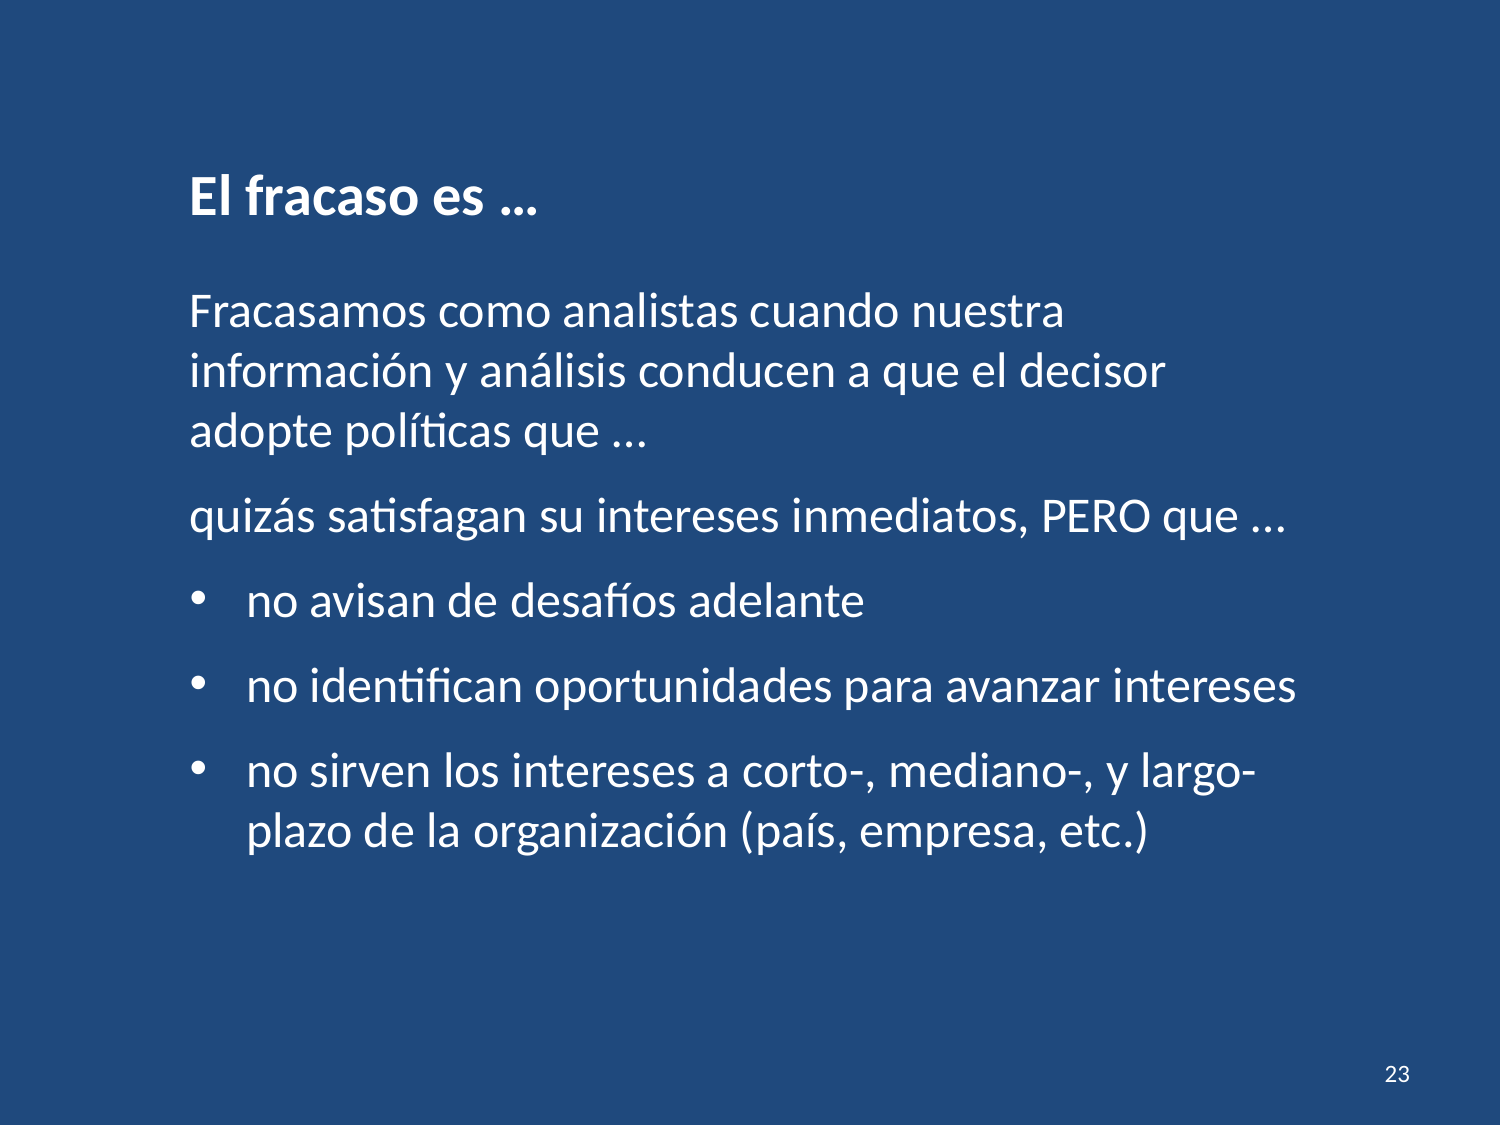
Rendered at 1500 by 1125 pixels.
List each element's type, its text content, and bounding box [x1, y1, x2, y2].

text_box El fracaso es … Fracasamos como analistas cuando nuestra información y análisis conducen a que el decisor adopte políticas que … quizás satisfagan su intereses inmediatos, PERO que … no avisan de desafíos adelante no identifican oportunidades para avanzar intereses no sirven los intereses a corto-, mediano-, y largo-plazo de la organización (país, empresa, etc.) [174, 149, 1315, 865]
slide_number 23 [1074, 1042, 1425, 1103]
